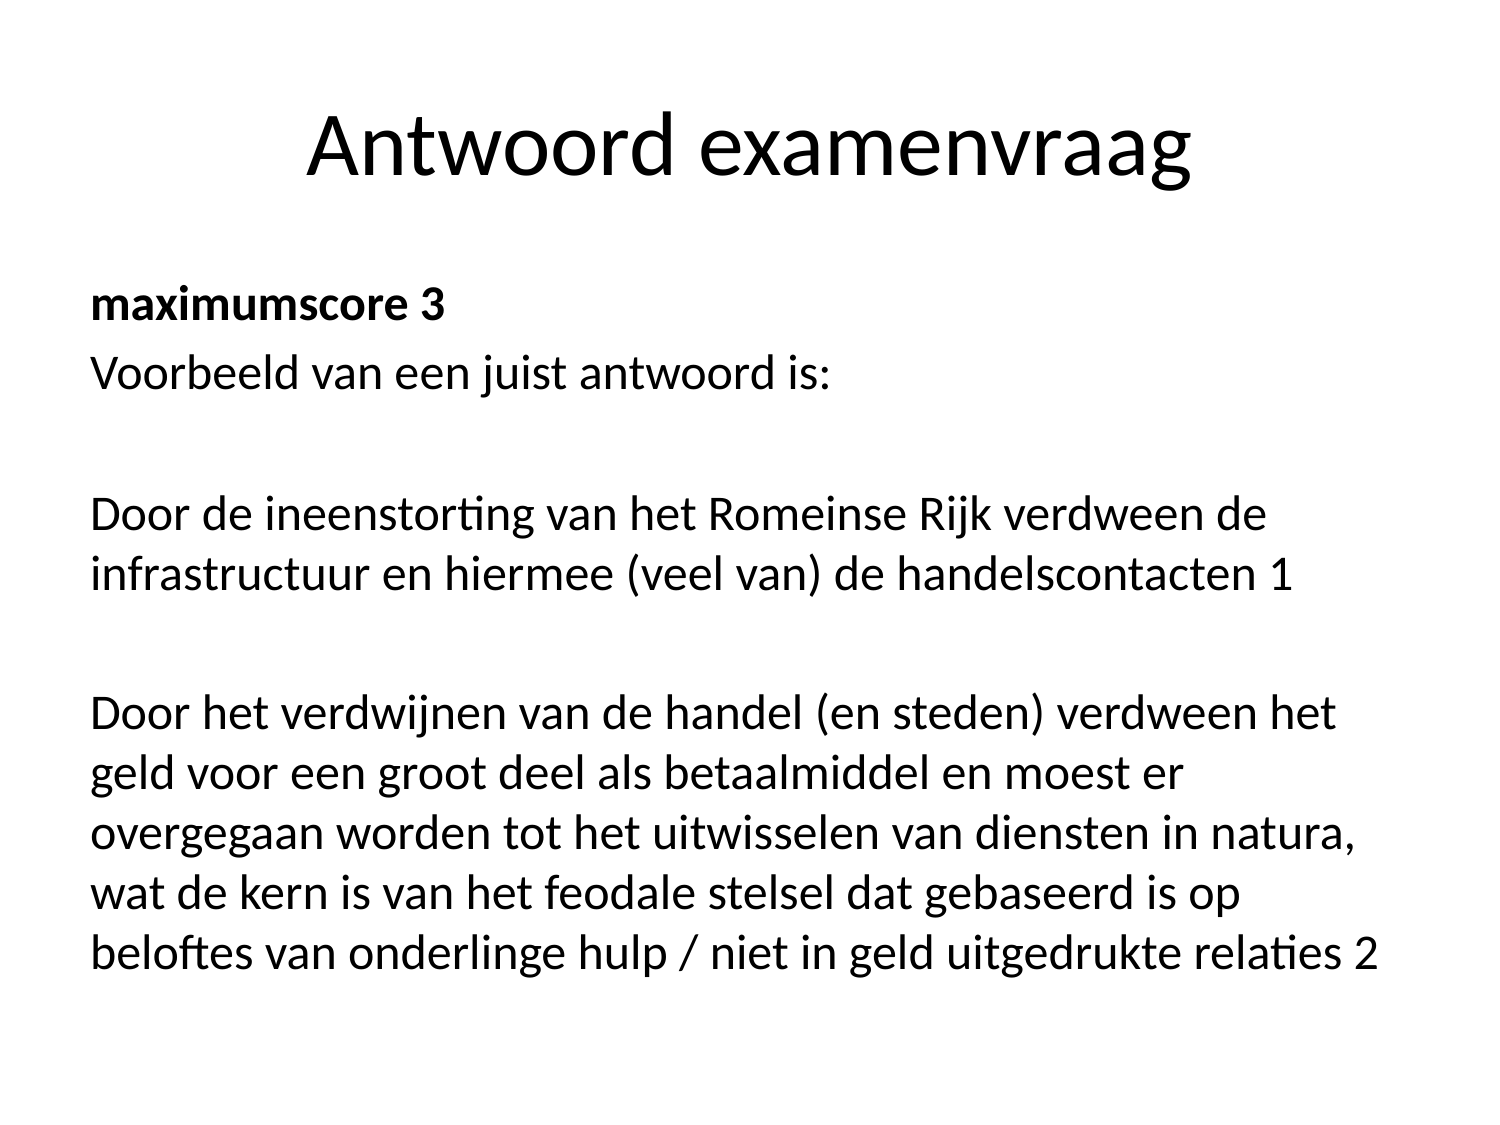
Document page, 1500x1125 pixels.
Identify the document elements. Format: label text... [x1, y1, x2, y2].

title Antwoord examenvraag [75, 45, 1425, 233]
list maximumscore 3 Voorbeeld van een juist antwoord is: Door de ineenstorting van het Romeinse Rijk verdween de infrastructuur en hiermee (veel van) de handelscontacten 1 Door het verdwijnen van de handel (en steden) verdween het geld voor een groot deel als betaalmiddel en moest er overgegaan worden tot het uitwisselen van diensten in natura, wat de kern is van het feodale stelsel dat gebaseerd is op beloftes van onderlinge hulp / niet in geld uitgedrukte relaties 2 [75, 262, 1425, 1005]
